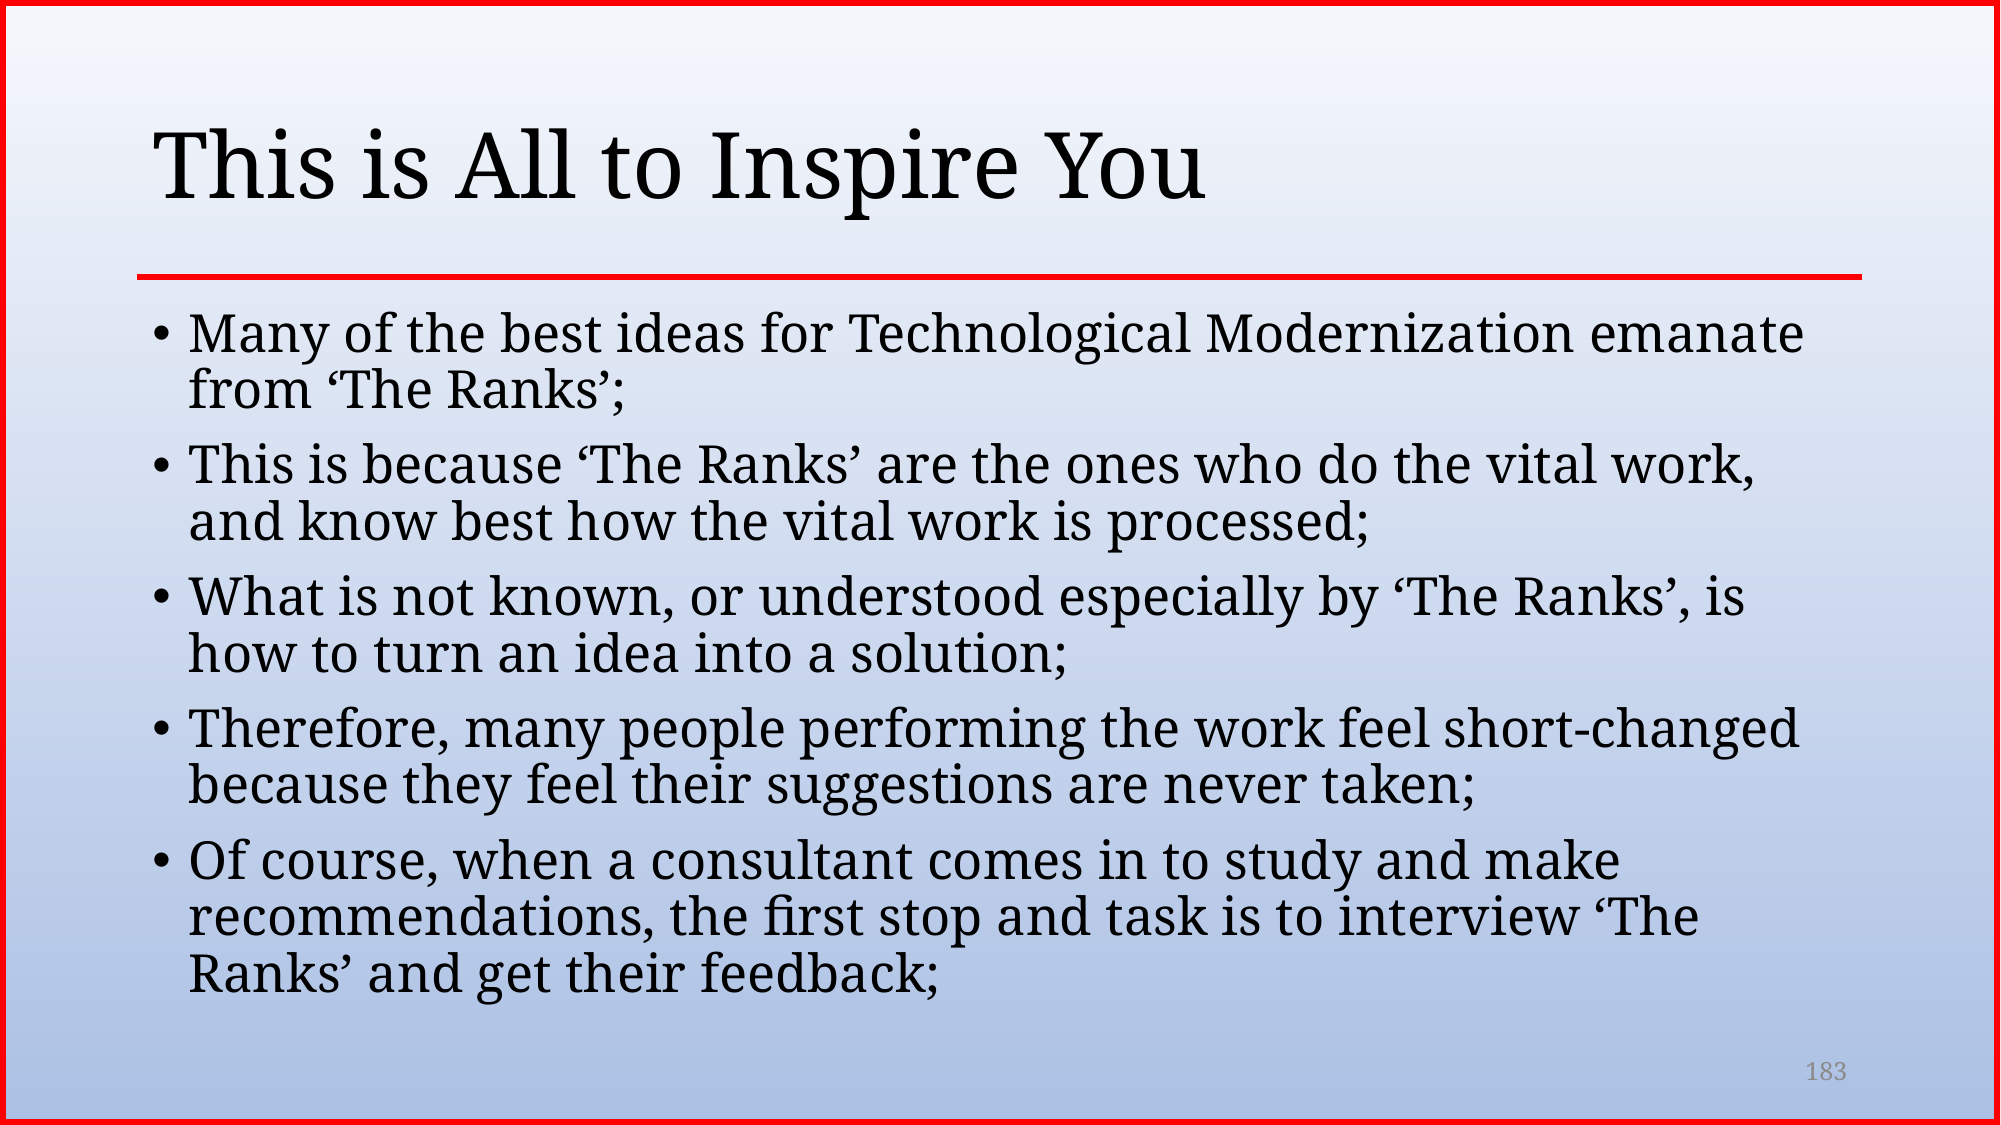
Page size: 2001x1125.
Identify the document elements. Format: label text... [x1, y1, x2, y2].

title This is All to Inspire You [137, 59, 1863, 278]
list Many of the best ideas for Technological Modernization emanate from ‘The Ranks’; This is because ‘The Ranks’ are the ones who do the vital work, and know best how the vital work is processed; What is not known, or understood especially by ‘The Ranks’, is how to turn an idea into a solution; Therefore, many people performing the work feel short-changed because they feel their suggestions are never taken; Of course, when a consultant comes in to study and make recommendations, the first stop and task is to interview ‘The Ranks’ and get their feedback; [137, 299, 1863, 1014]
slide_number 183 [1412, 1042, 1863, 1103]
